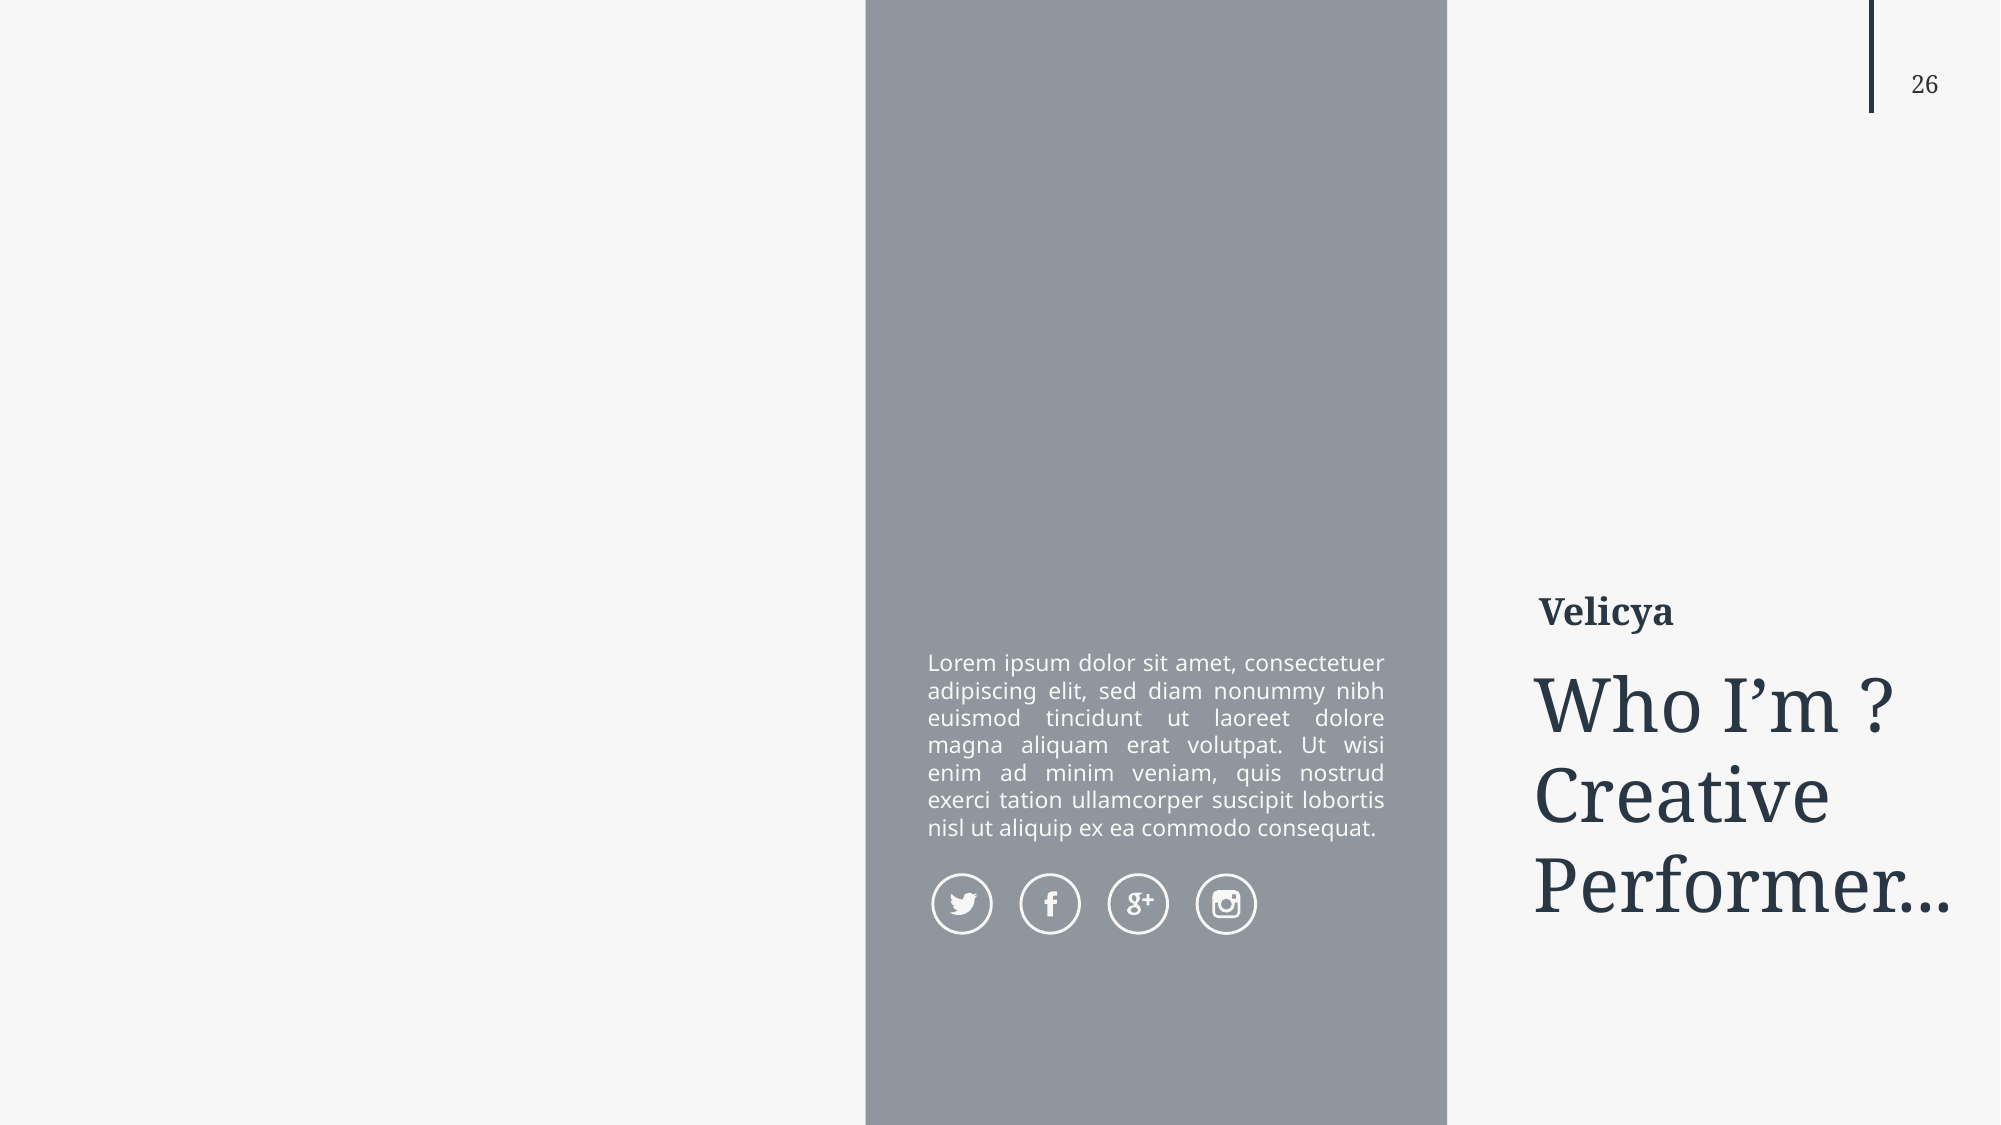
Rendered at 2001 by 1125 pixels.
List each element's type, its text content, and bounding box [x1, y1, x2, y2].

text_box Velicya [1524, 580, 1911, 641]
text_box Who I’m ? Creative Performer... [1519, 650, 1972, 935]
picture [0, 0, 1448, 1125]
